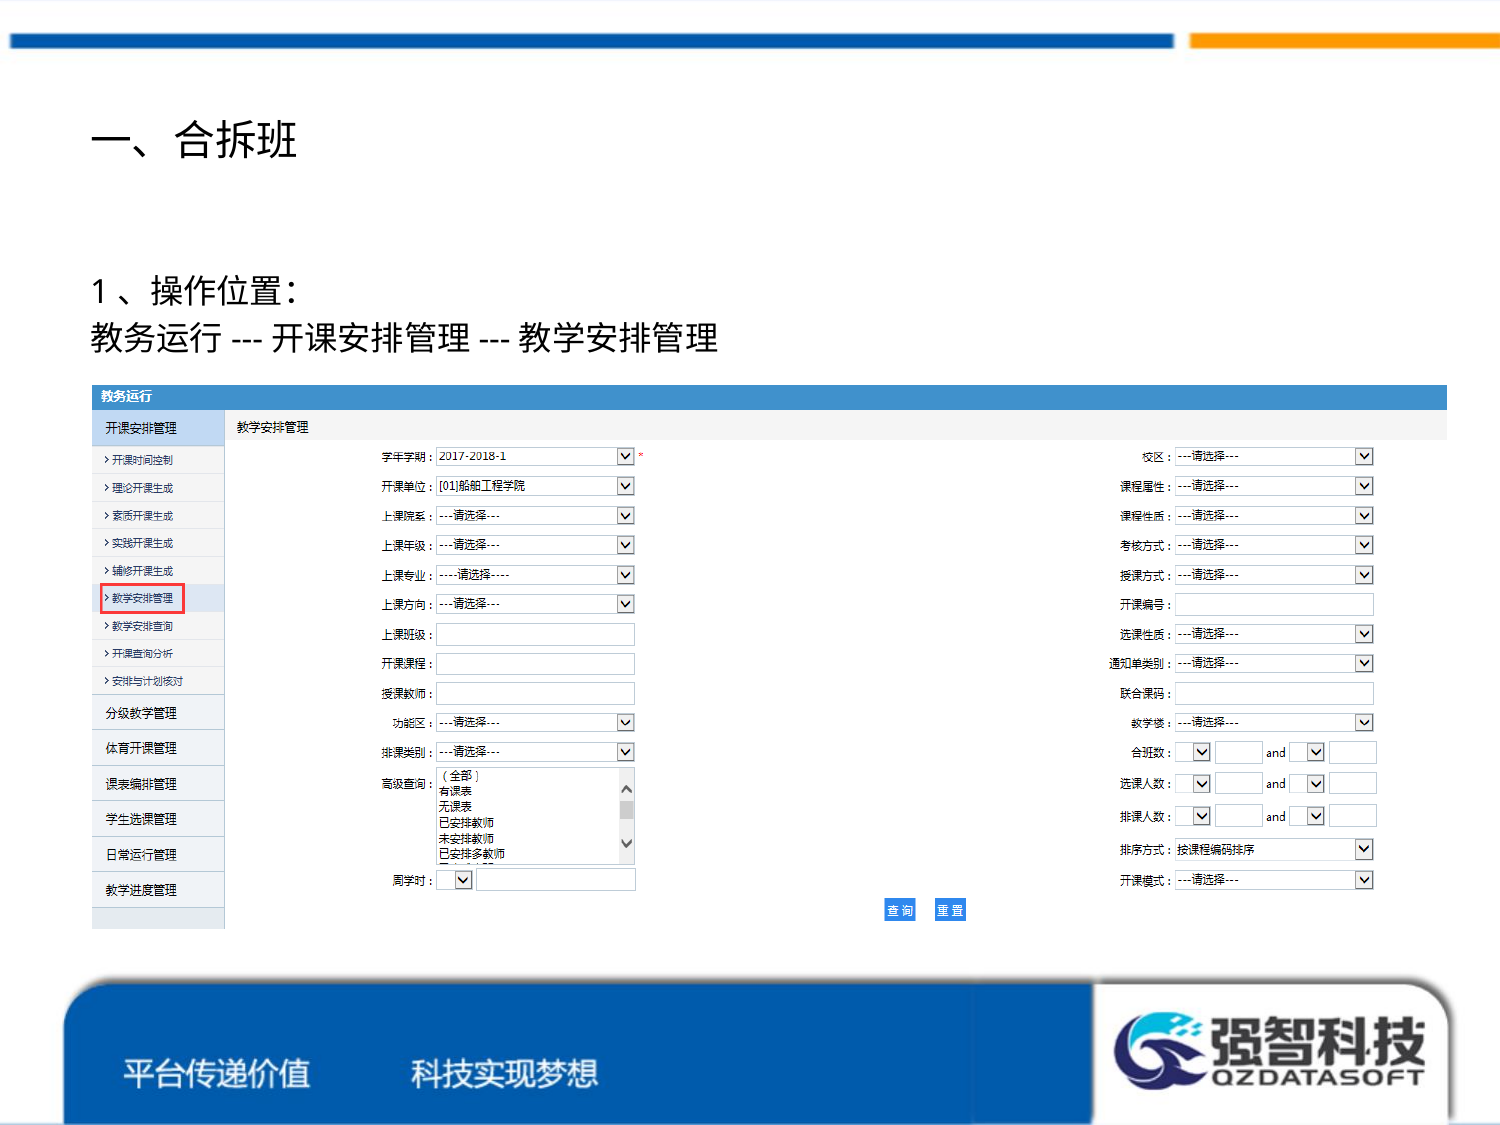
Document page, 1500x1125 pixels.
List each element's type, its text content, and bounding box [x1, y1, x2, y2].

list 1、操作位置： 教务运行---开课安排管理---教学安排管理 [74, 262, 1426, 1006]
picture [0, 0, 1500, 1125]
title 一、合拆班 [74, 44, 1426, 233]
